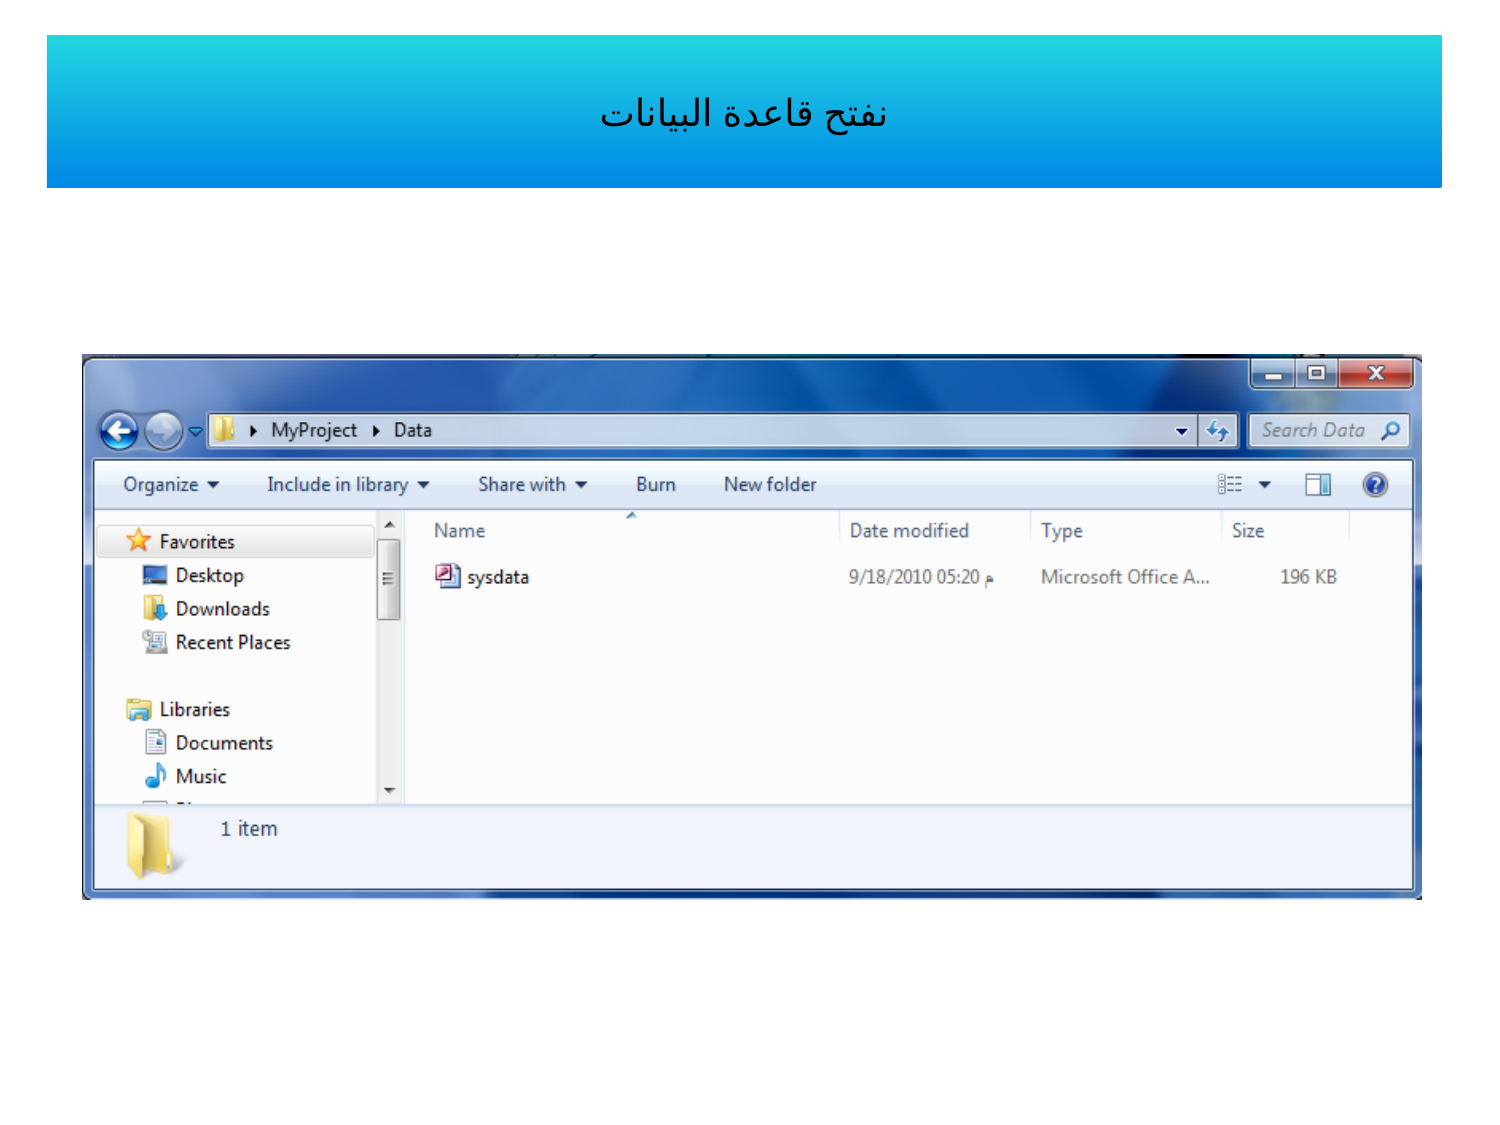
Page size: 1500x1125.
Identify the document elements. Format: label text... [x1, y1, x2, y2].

picture [81, 354, 1422, 900]
title نفتح قاعدة البيانات [46, 35, 1442, 188]
